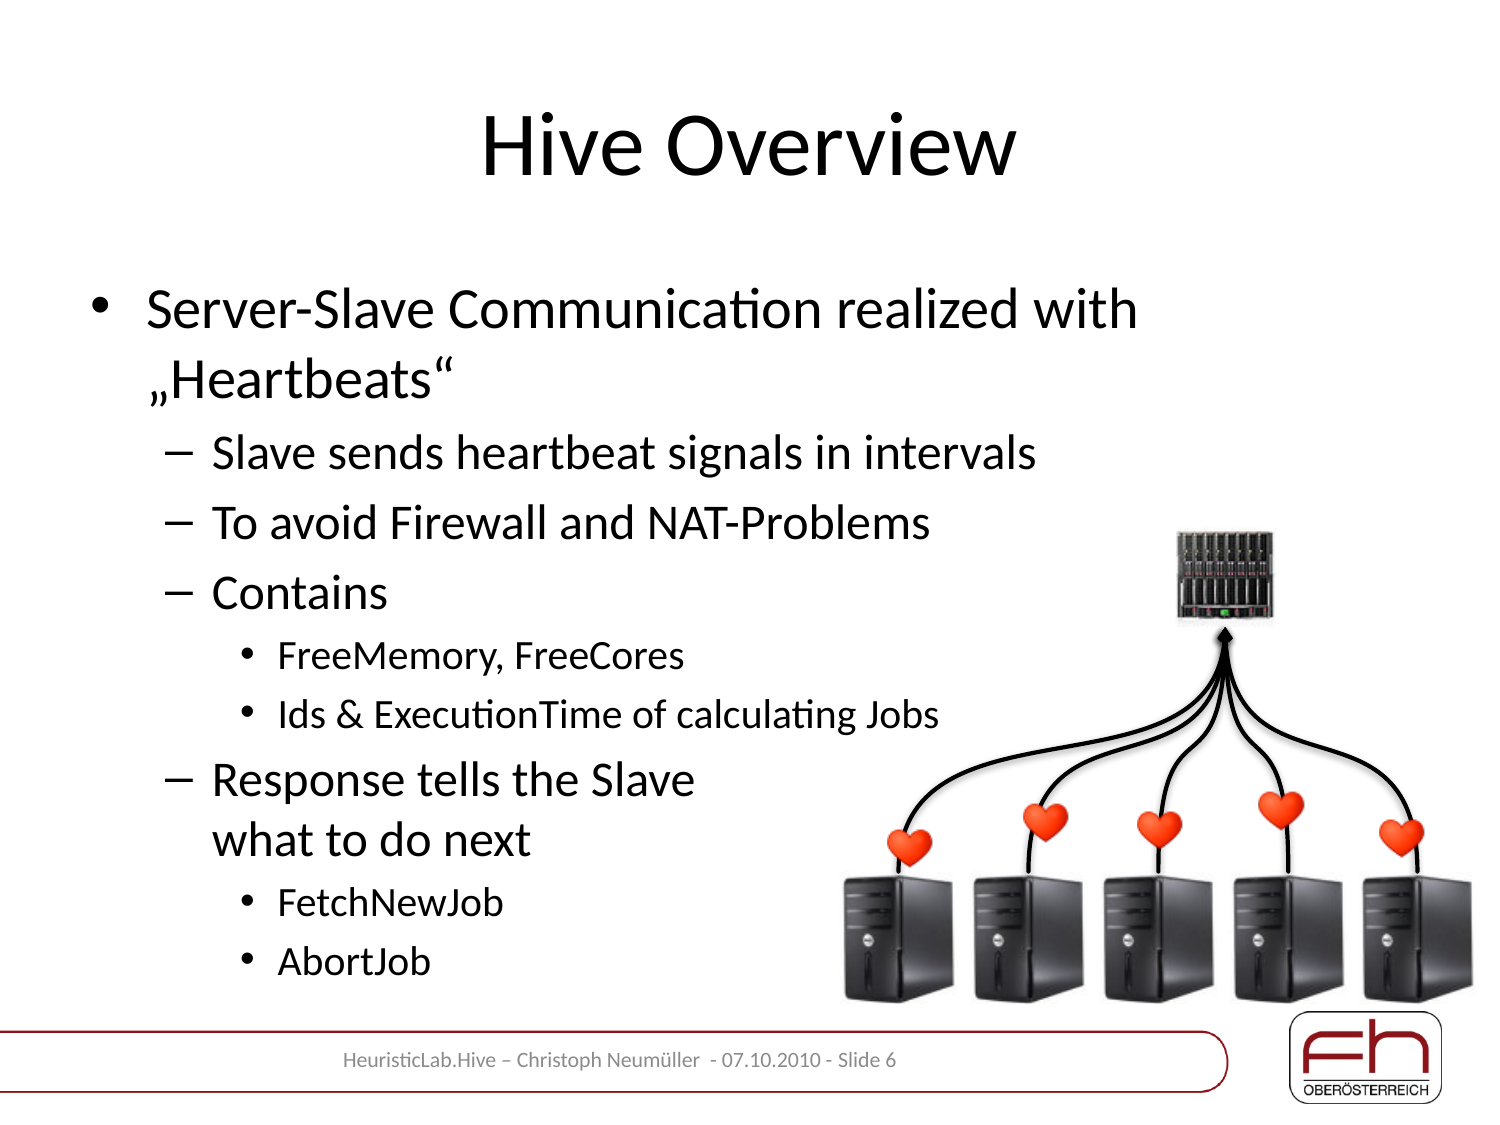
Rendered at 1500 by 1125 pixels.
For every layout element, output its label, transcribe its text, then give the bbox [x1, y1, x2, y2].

picture [1099, 871, 1218, 1004]
picture [0, 1027, 1231, 1096]
picture [839, 823, 958, 1004]
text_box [1069, 715, 1191, 783]
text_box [1134, 717, 1193, 782]
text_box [939, 585, 1185, 913]
picture [1289, 1011, 1442, 1104]
list Server-Slave Communication realized with „Heartbeats“ Slave sends heartbeat signals in intervals To avoid Firewall and NAT-Problems Contains FreeMemory, FreeCores Ids & ExecutionTime of calculating Jobs Response tells the Slave what to do next FetchNewJob AbortJob [75, 262, 1425, 1094]
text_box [1198, 652, 1444, 846]
picture [1358, 871, 1477, 1004]
picture [1136, 806, 1185, 855]
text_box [1004, 650, 1250, 848]
picture [1022, 798, 1070, 847]
title Hive Overview [75, 45, 1425, 233]
picture [1229, 871, 1348, 1004]
picture [1378, 814, 1426, 862]
picture [969, 913, 1088, 1004]
picture [1174, 526, 1276, 628]
picture [1257, 786, 1306, 835]
